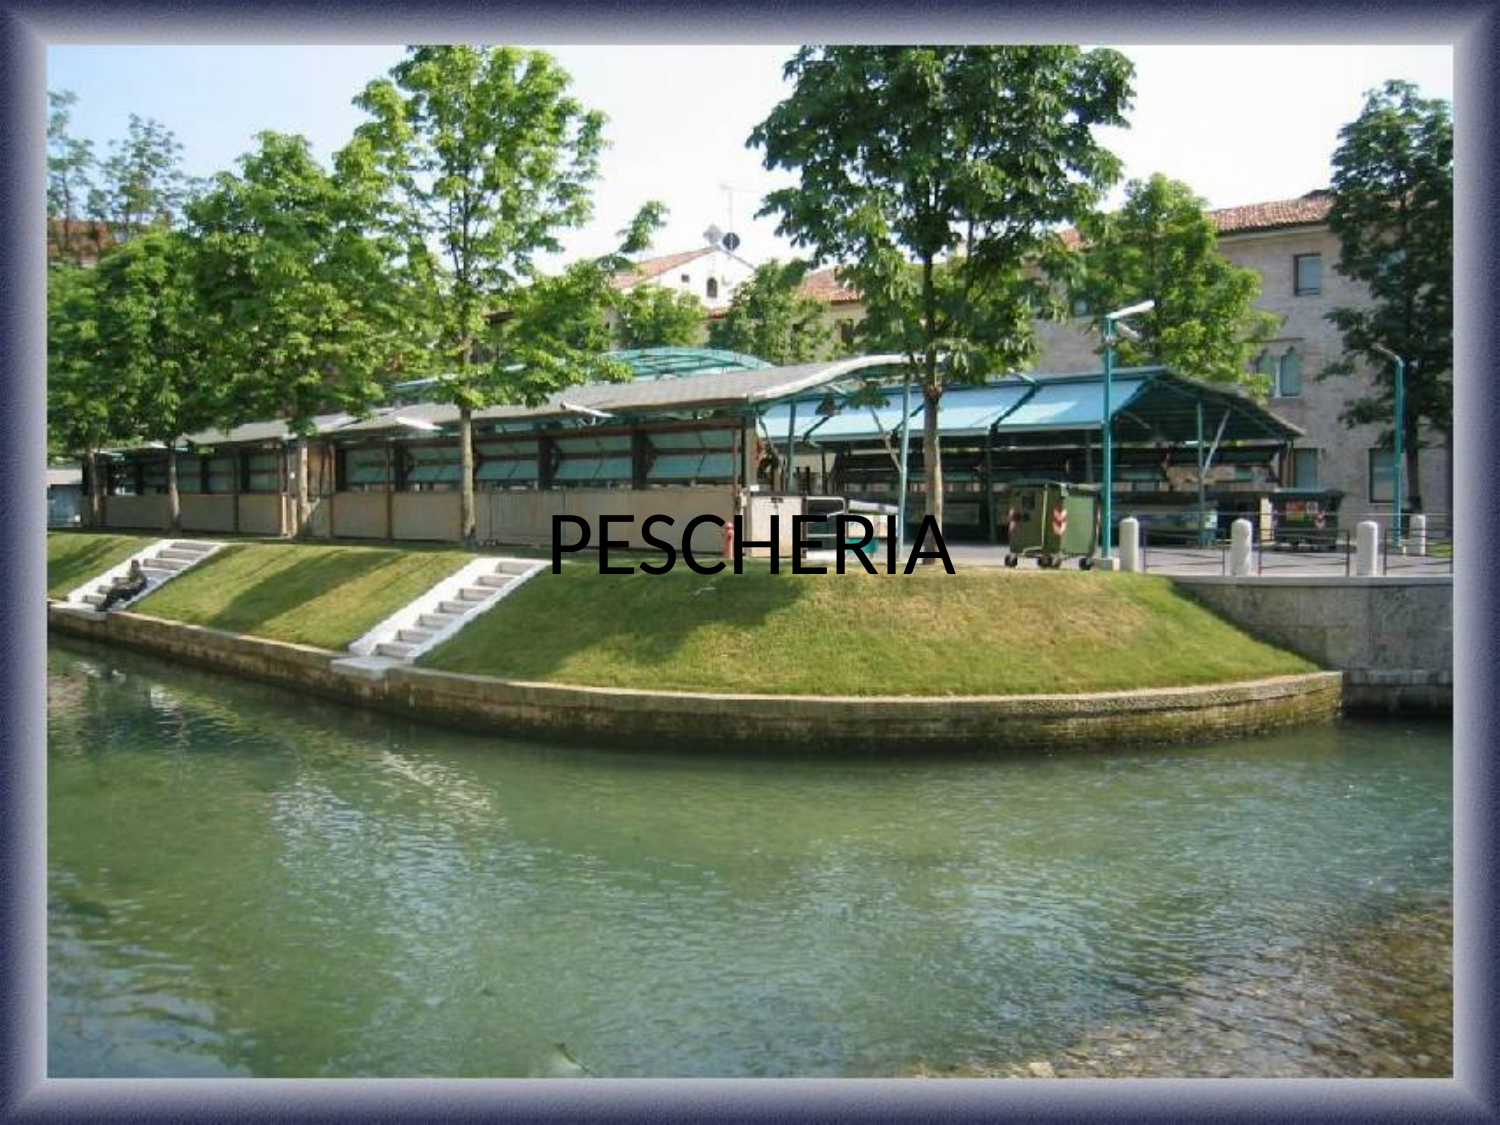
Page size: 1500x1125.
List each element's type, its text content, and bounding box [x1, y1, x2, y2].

title PESCHERIA [76, 444, 1427, 632]
picture [0, 0, 1500, 1125]
